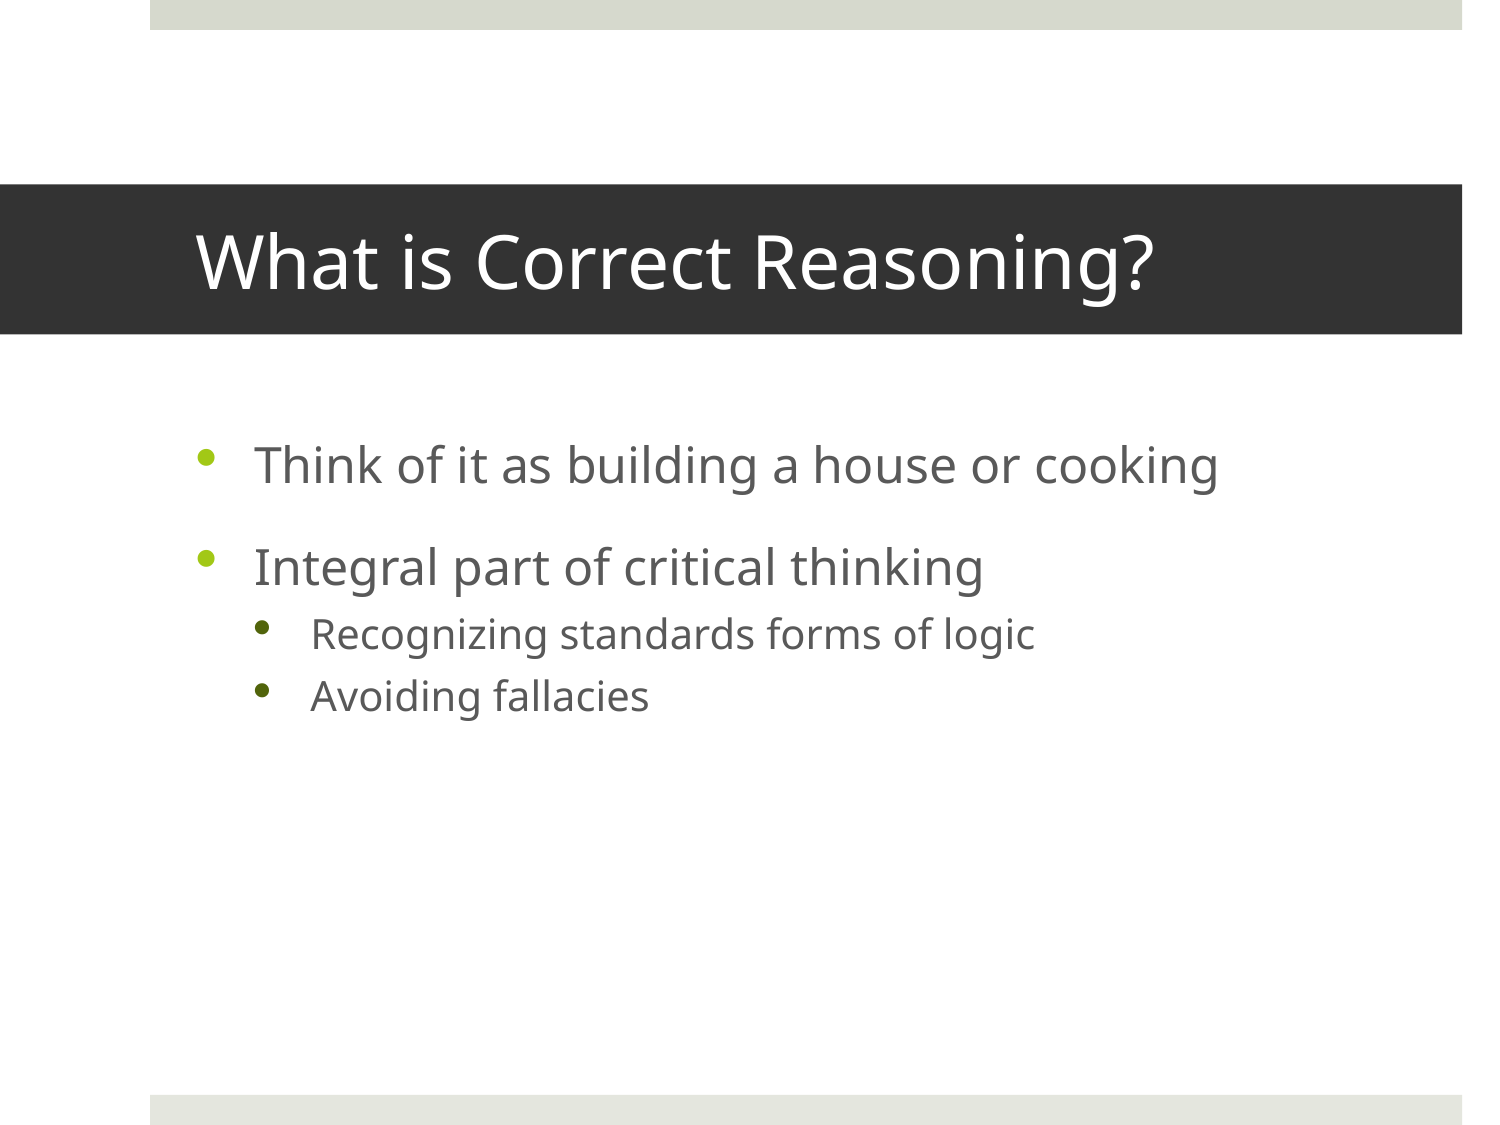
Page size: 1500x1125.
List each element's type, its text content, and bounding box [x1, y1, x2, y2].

title What is Correct Reasoning? [0, 184, 1463, 335]
list Think of it as building a house or cooking Integral part of critical thinking Recognizing standards forms of logic Avoiding fallacies [182, 425, 1432, 1028]
